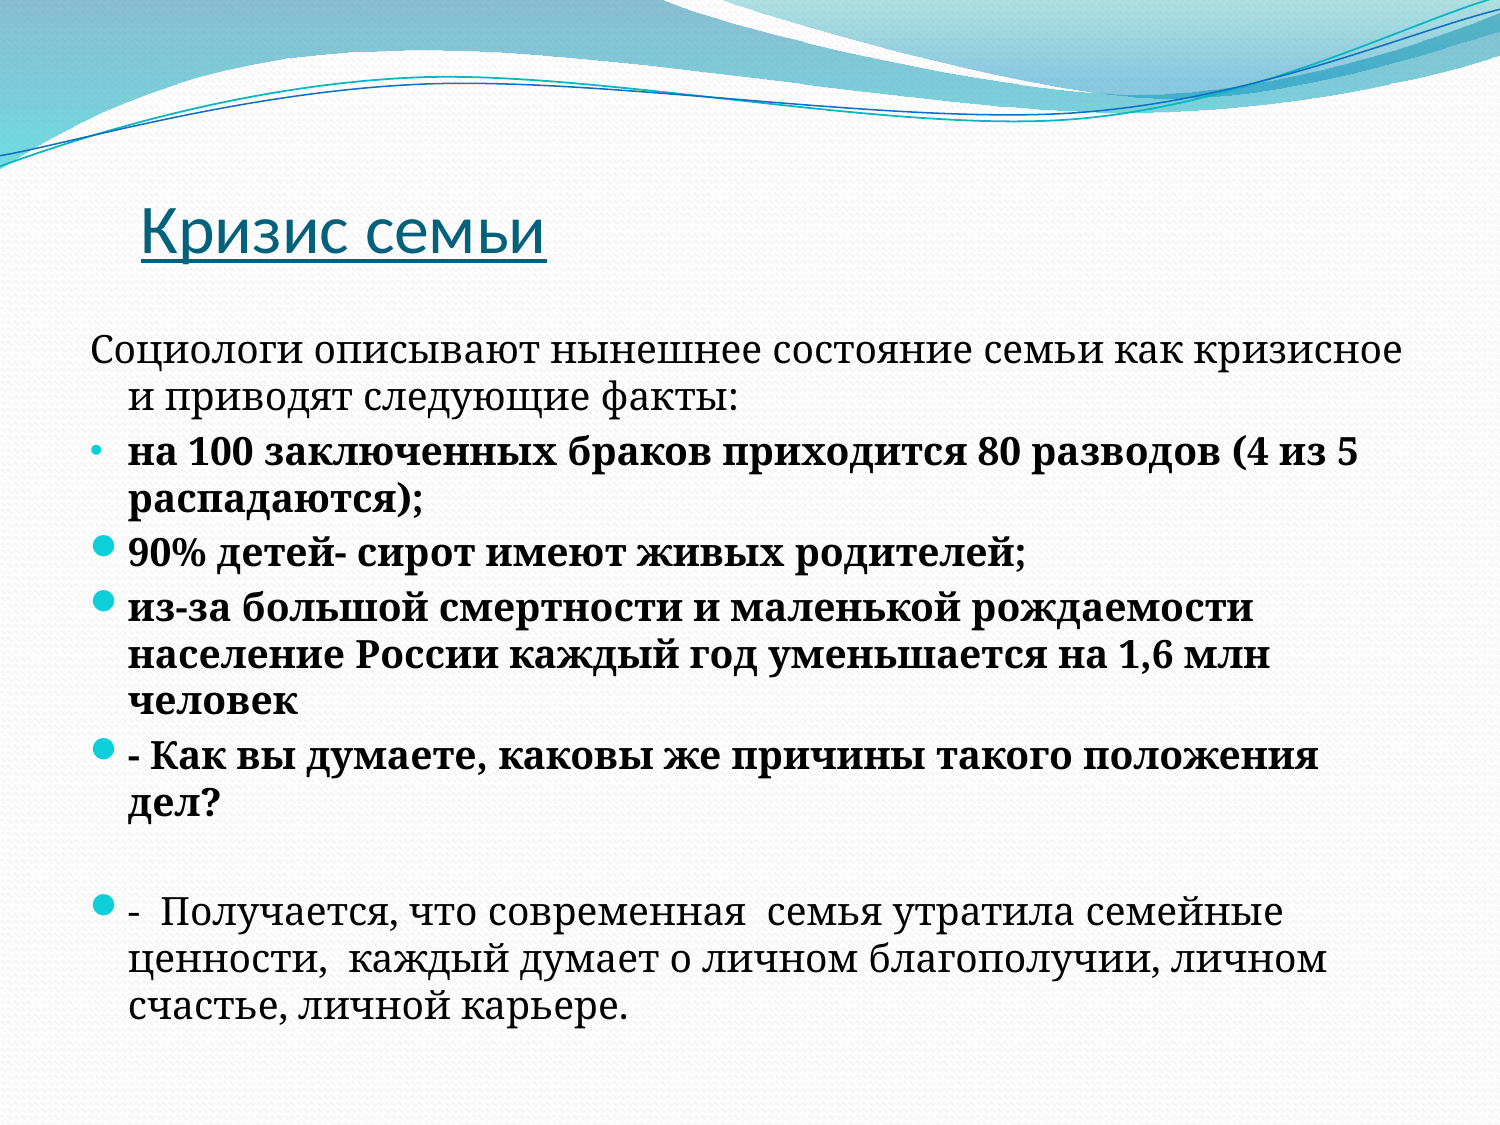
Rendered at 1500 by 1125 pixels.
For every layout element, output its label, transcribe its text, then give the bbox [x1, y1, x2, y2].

title Кризис семьи [140, 175, 1390, 268]
list Социологи описывают нынешнее состояние семьи как кризисное и приводят следующие факты: на 100 заключенных браков приходится 80 разводов (4 из 5 распадаются); 90% детей- сирот имеют живых родителей; из-за большой смертности и маленькой рождаемости население России каждый год уменьшается на 1,6 млн человек - Как вы думаете, каковы же причины такого положения дел? - Получается, что современная семья утратила семейные ценности, каждый думает о личном благополучии, личном счастье, личной карьере. [75, 317, 1425, 1038]
